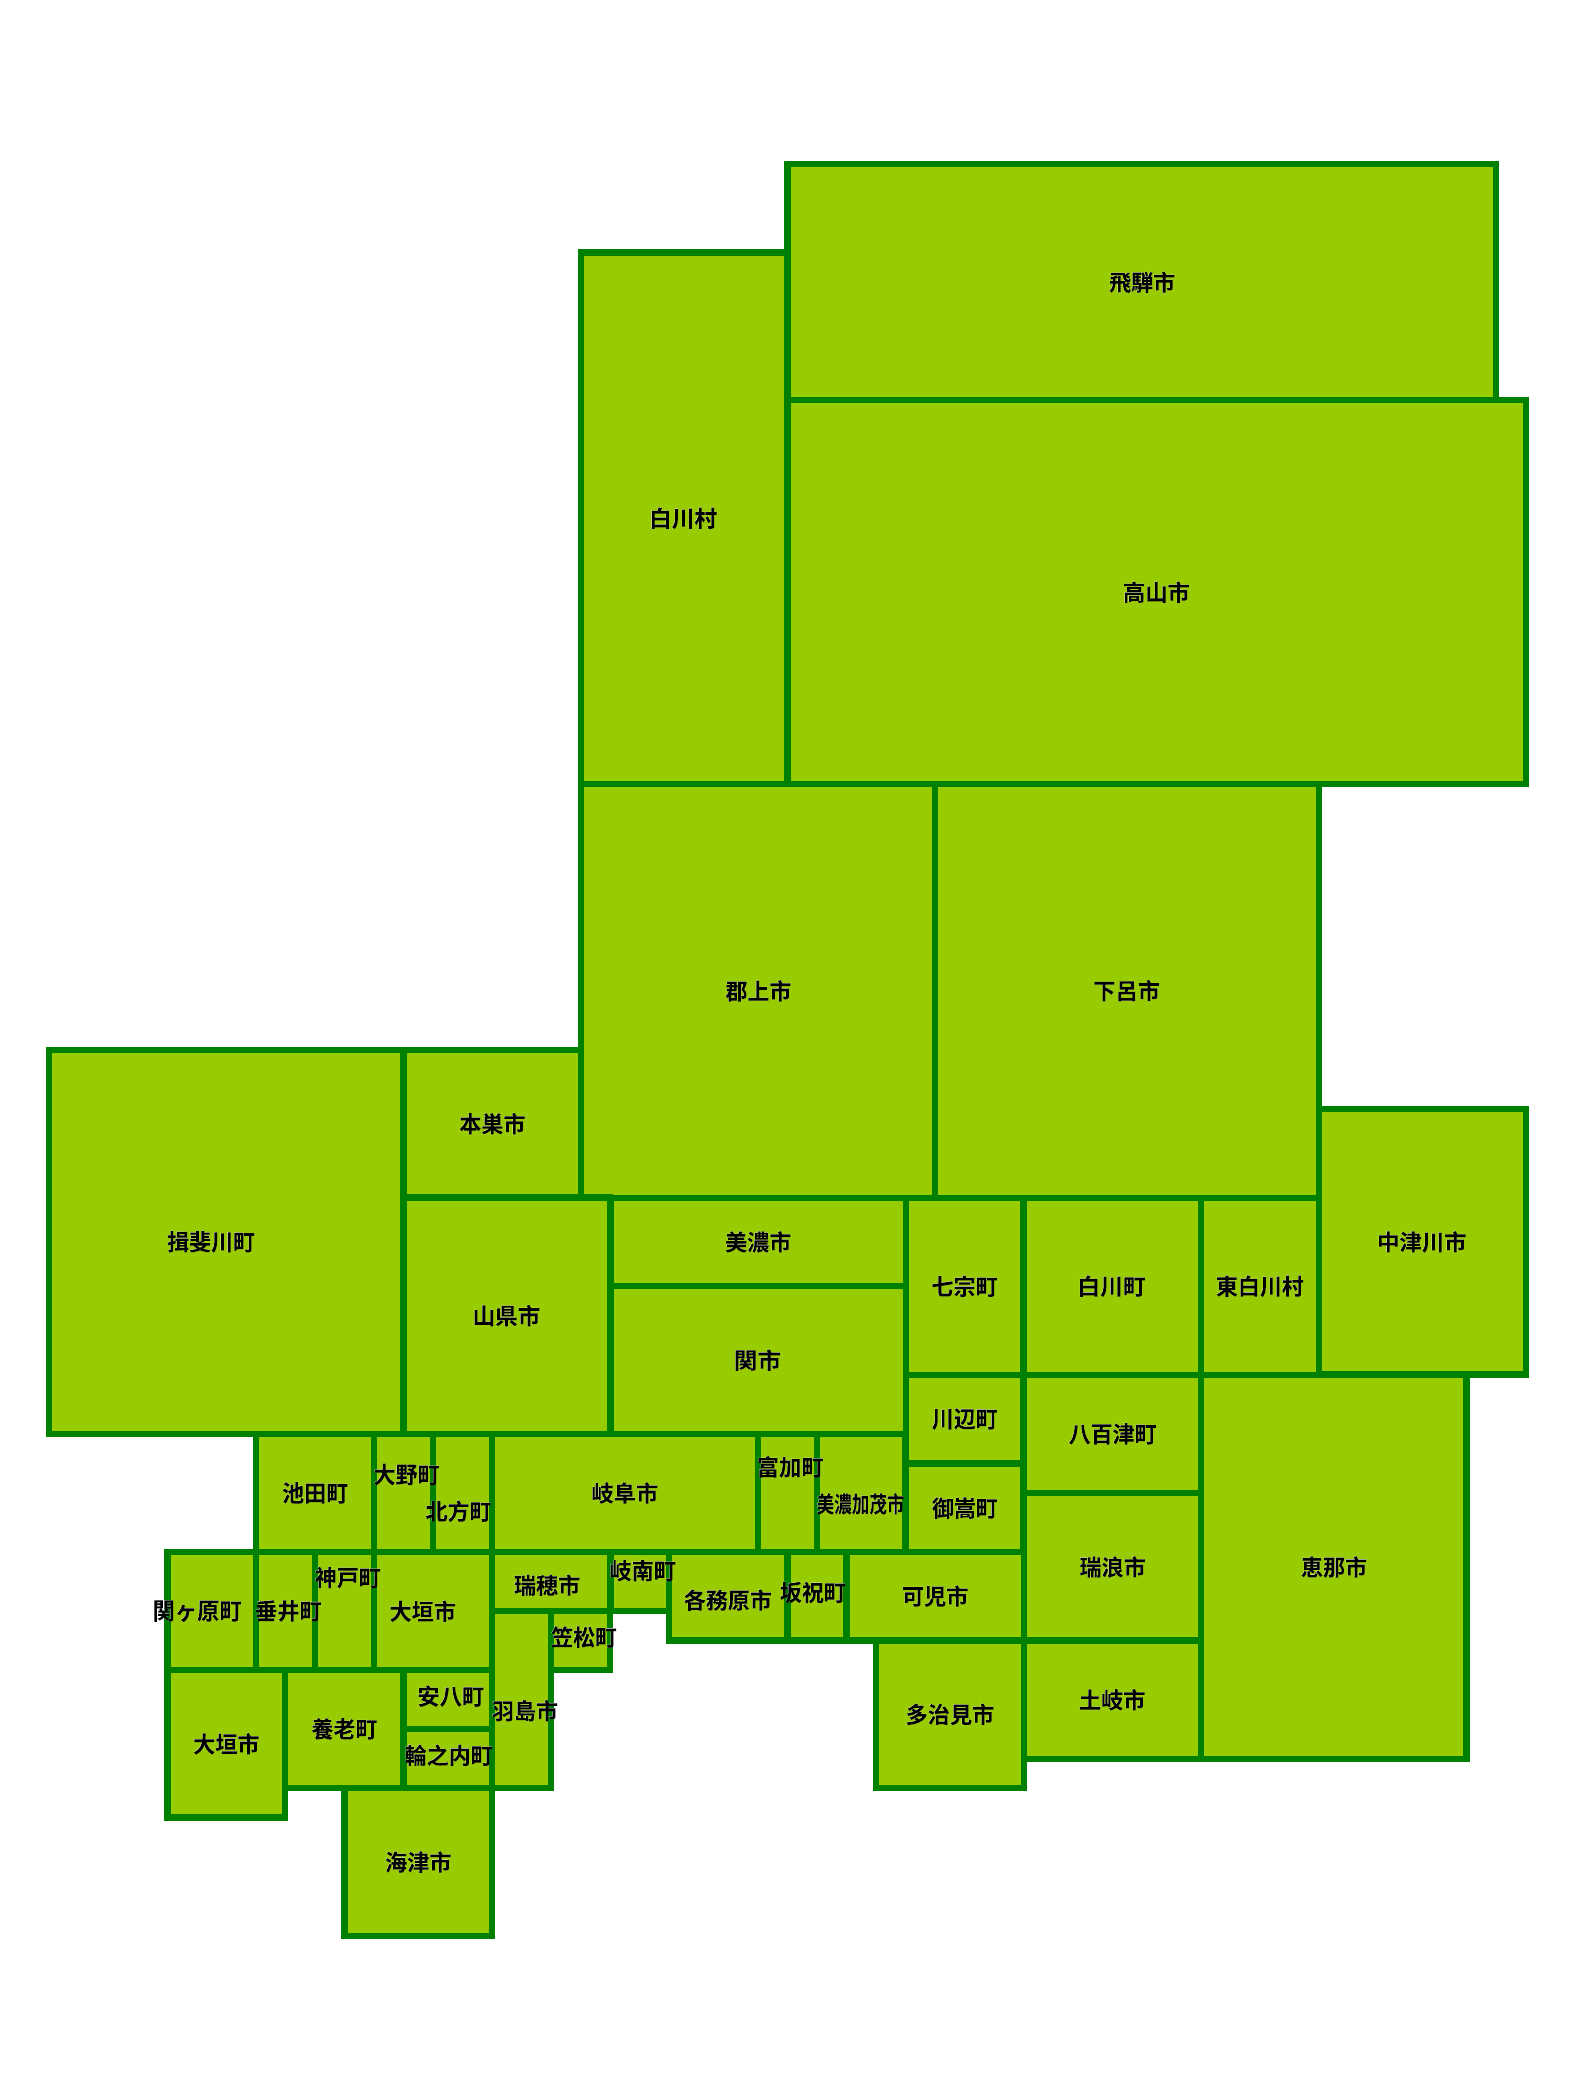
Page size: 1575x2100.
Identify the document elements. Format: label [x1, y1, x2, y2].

text_box [651, 506, 717, 530]
text_box [610, 1559, 676, 1582]
text_box [725, 1230, 791, 1254]
text_box [1079, 1274, 1146, 1298]
text_box [592, 1481, 658, 1505]
text_box [513, 1573, 580, 1597]
text_box [474, 1304, 540, 1327]
text_box [255, 1599, 322, 1622]
text_box [282, 1481, 348, 1505]
text_box [311, 1717, 377, 1740]
text_box [931, 1496, 998, 1520]
text_box [418, 1684, 484, 1708]
text_box [373, 1463, 440, 1486]
text_box [1079, 1688, 1145, 1711]
text_box [491, 1699, 558, 1722]
text_box [779, 1581, 846, 1604]
text_box [725, 979, 791, 1002]
text_box [1068, 1422, 1157, 1445]
text_box [735, 1348, 781, 1372]
text_box [404, 1743, 493, 1767]
text_box [816, 1492, 905, 1515]
text_box [459, 1112, 525, 1135]
text_box [314, 1566, 381, 1589]
text_box [550, 1625, 617, 1649]
text_box [48, 163, 1526, 1937]
text_box [1094, 979, 1160, 1002]
text_box [1079, 1555, 1146, 1578]
text_box [1378, 1230, 1467, 1254]
text_box [167, 1230, 255, 1254]
text_box [902, 1584, 968, 1608]
text_box [193, 1732, 259, 1755]
text_box [153, 1599, 242, 1623]
text_box [757, 1455, 824, 1479]
text_box [931, 1274, 998, 1298]
text_box [389, 1599, 456, 1623]
text_box [425, 1499, 492, 1523]
text_box [385, 1850, 451, 1874]
text_box [1216, 1274, 1304, 1298]
text_box [1300, 1555, 1367, 1578]
text_box [906, 1703, 994, 1726]
text_box [683, 1588, 772, 1612]
text_box [931, 1407, 998, 1431]
text_box [1123, 580, 1190, 604]
text_box [1109, 271, 1175, 294]
